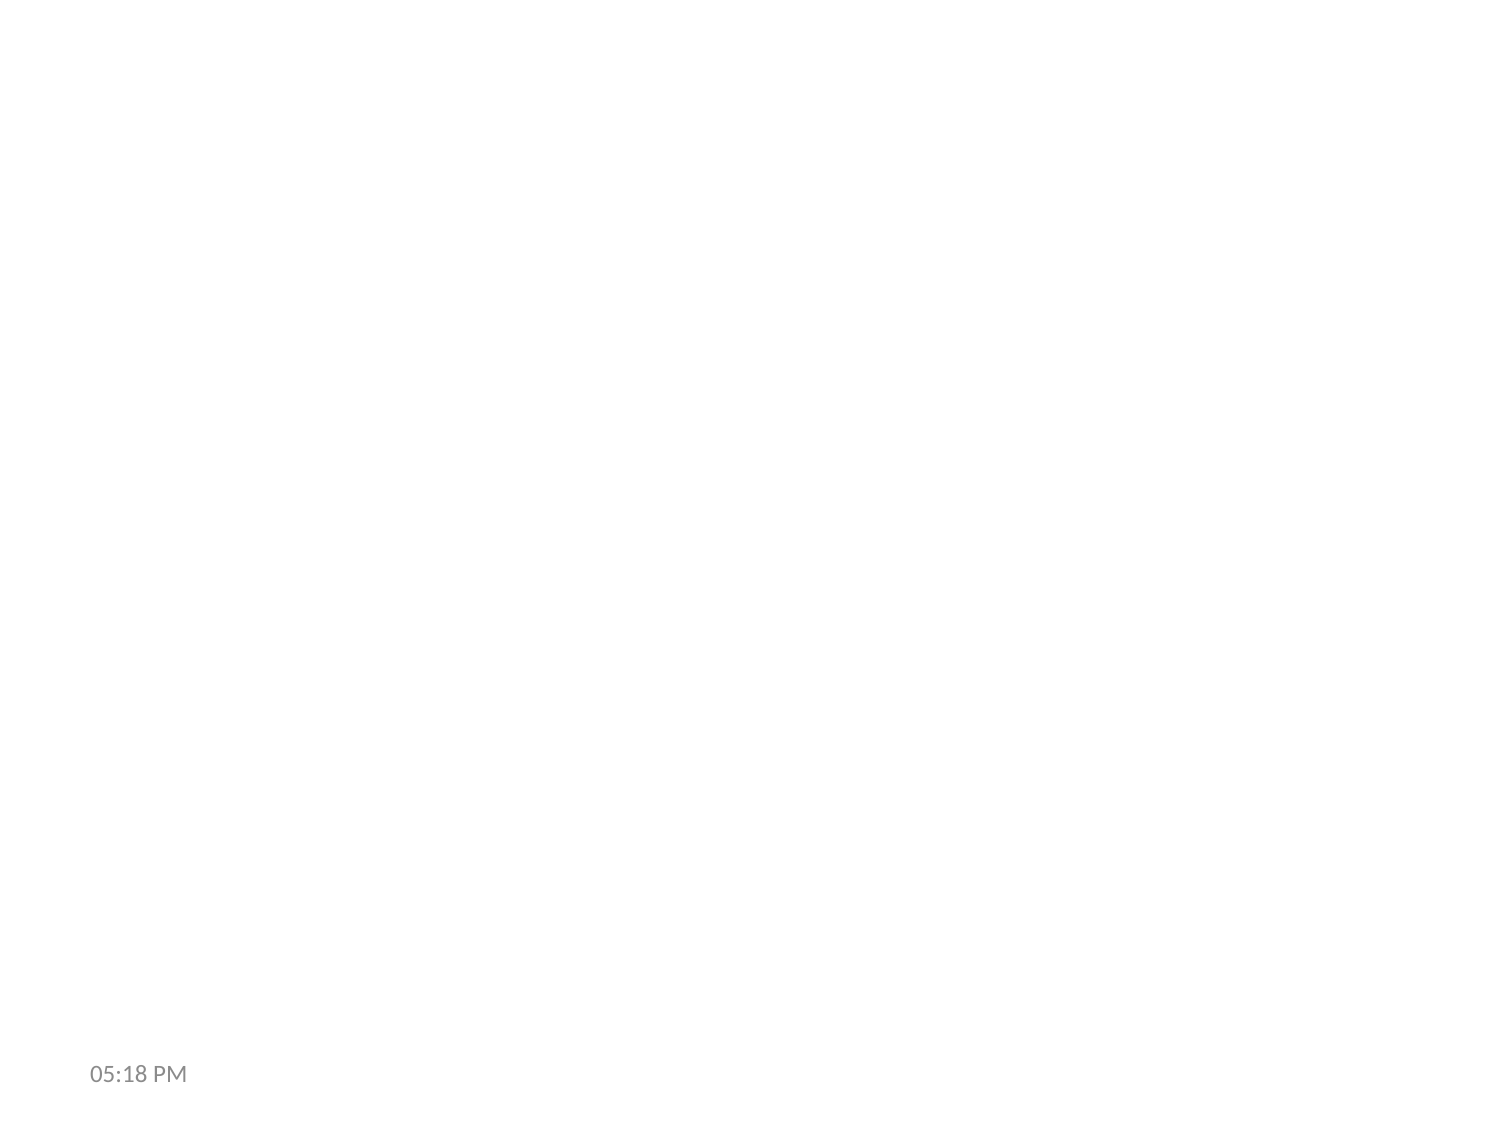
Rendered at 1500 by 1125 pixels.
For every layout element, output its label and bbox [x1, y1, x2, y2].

slide_number [75, 1042, 425, 1103]
